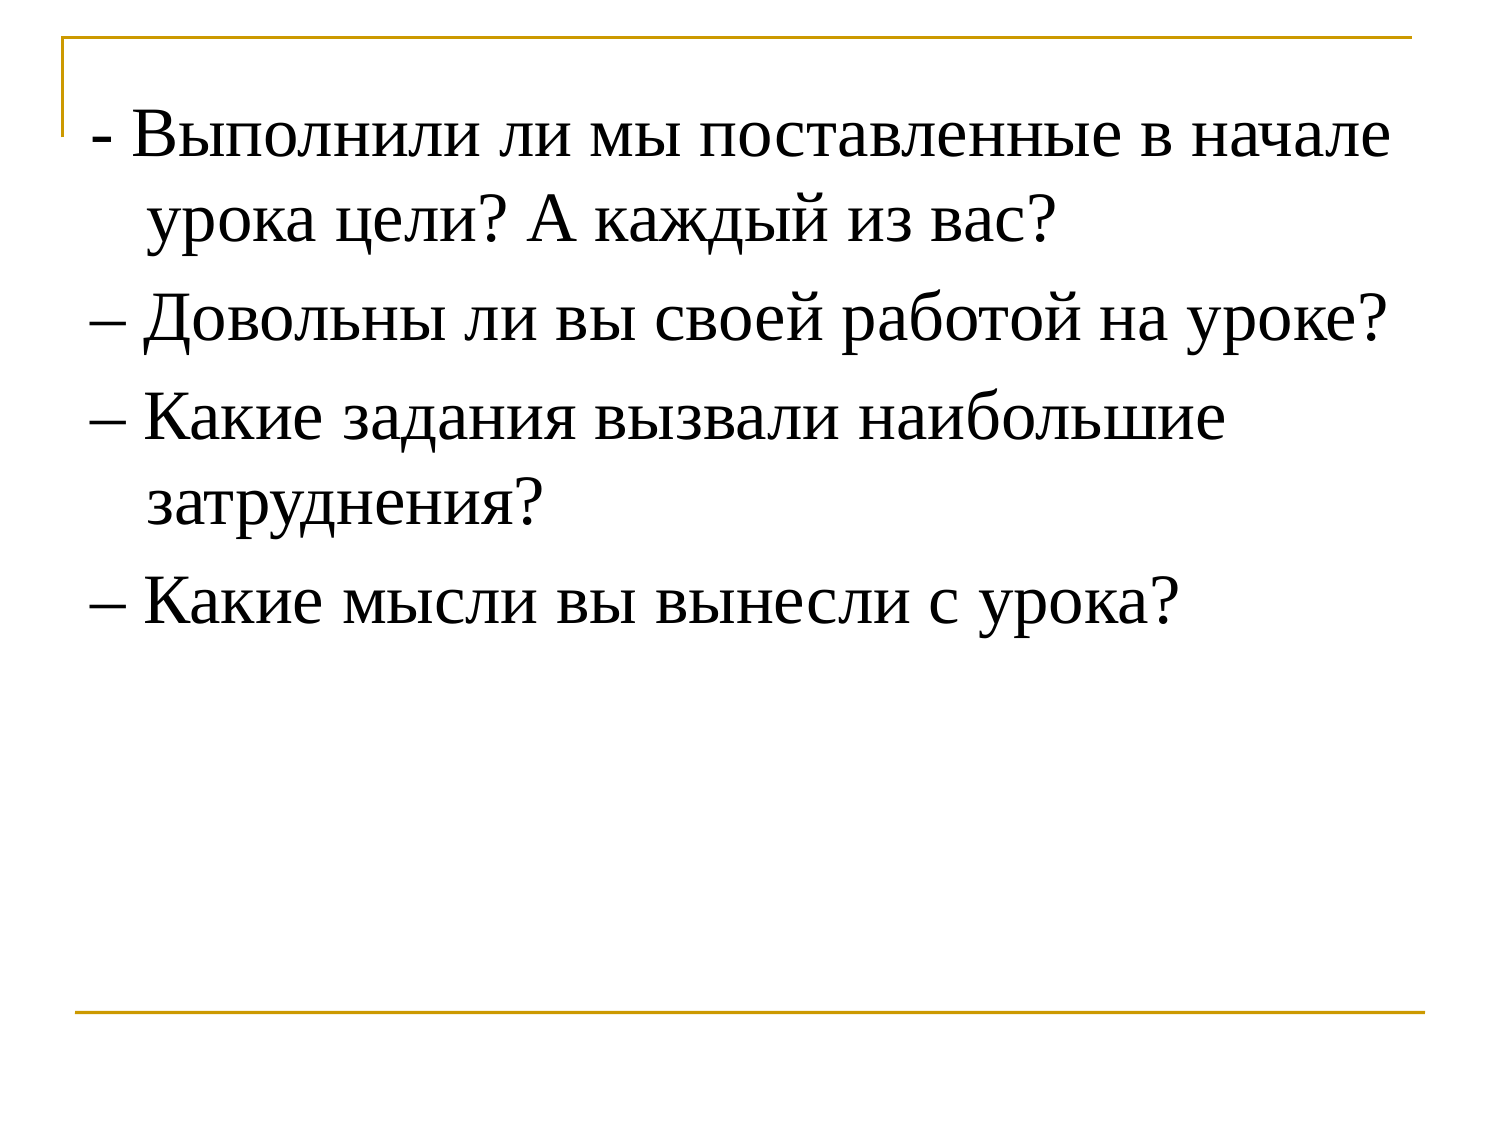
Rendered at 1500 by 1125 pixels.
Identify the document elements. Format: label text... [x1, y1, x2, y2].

list - Выполнили ли мы поставленные в начале урока цели? А каждый из вас? – Довольны ли вы своей работой на уроке? – Какие задания вызвали наибольшие затруднения? – Какие мысли вы вынесли с урока? [74, 77, 1426, 1006]
